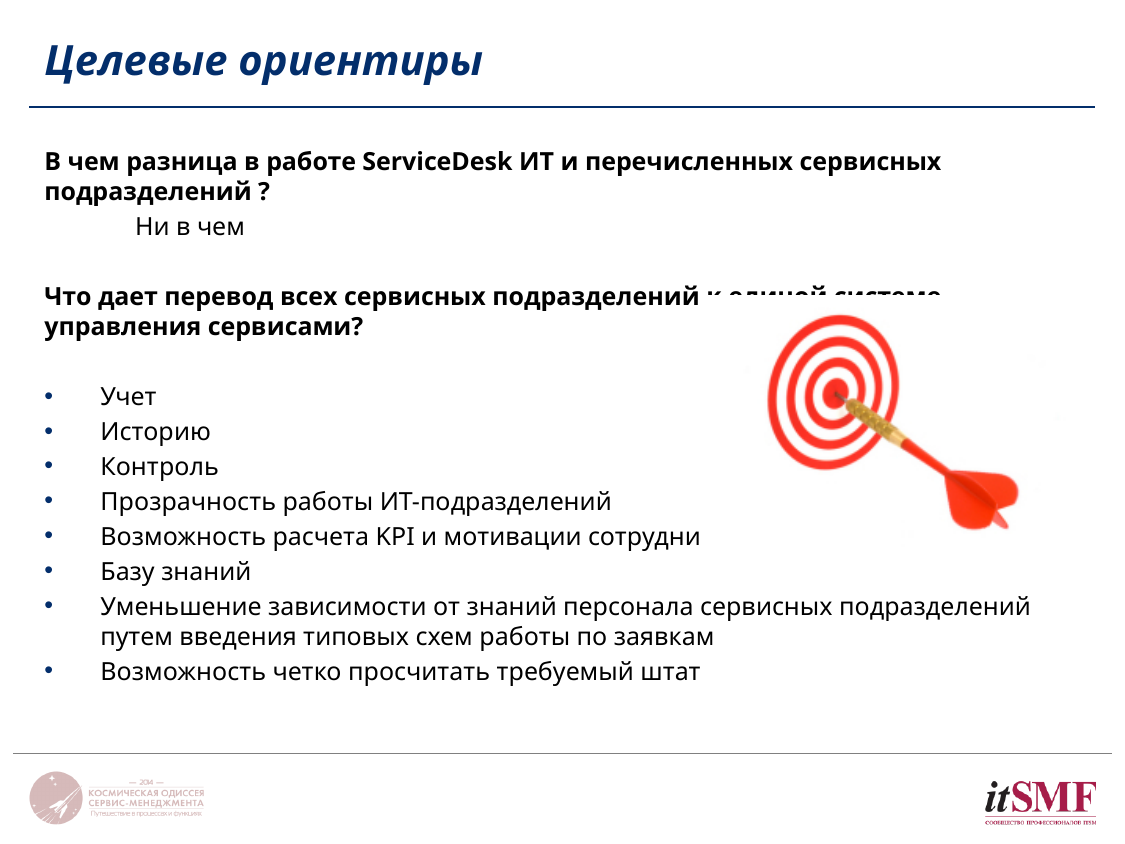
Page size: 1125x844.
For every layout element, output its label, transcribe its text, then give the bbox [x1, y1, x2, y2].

list В чем разница в работе ServiceDesk ИТ и перечисленных сервисных подразделений ? Ни в чем Что дает перевод всех сервисных подразделений к единой системе управления сервисами? Учет Историю Контроль Прозрачность работы ИТ-подразделений Возможность расчета KPI и мотивации сотрудников ИТ Базу знаний Уменьшение зависимости от знаний персонала сервисных подразделений путем введения типовых схем работы по заявкам Возможность четко просчитать требуемый штат [29, 138, 1096, 729]
picture [701, 295, 1078, 548]
title [29, 100, 1096, 115]
text_box Целевые ориентиры [29, 18, 1096, 100]
picture [985, 781, 1096, 825]
